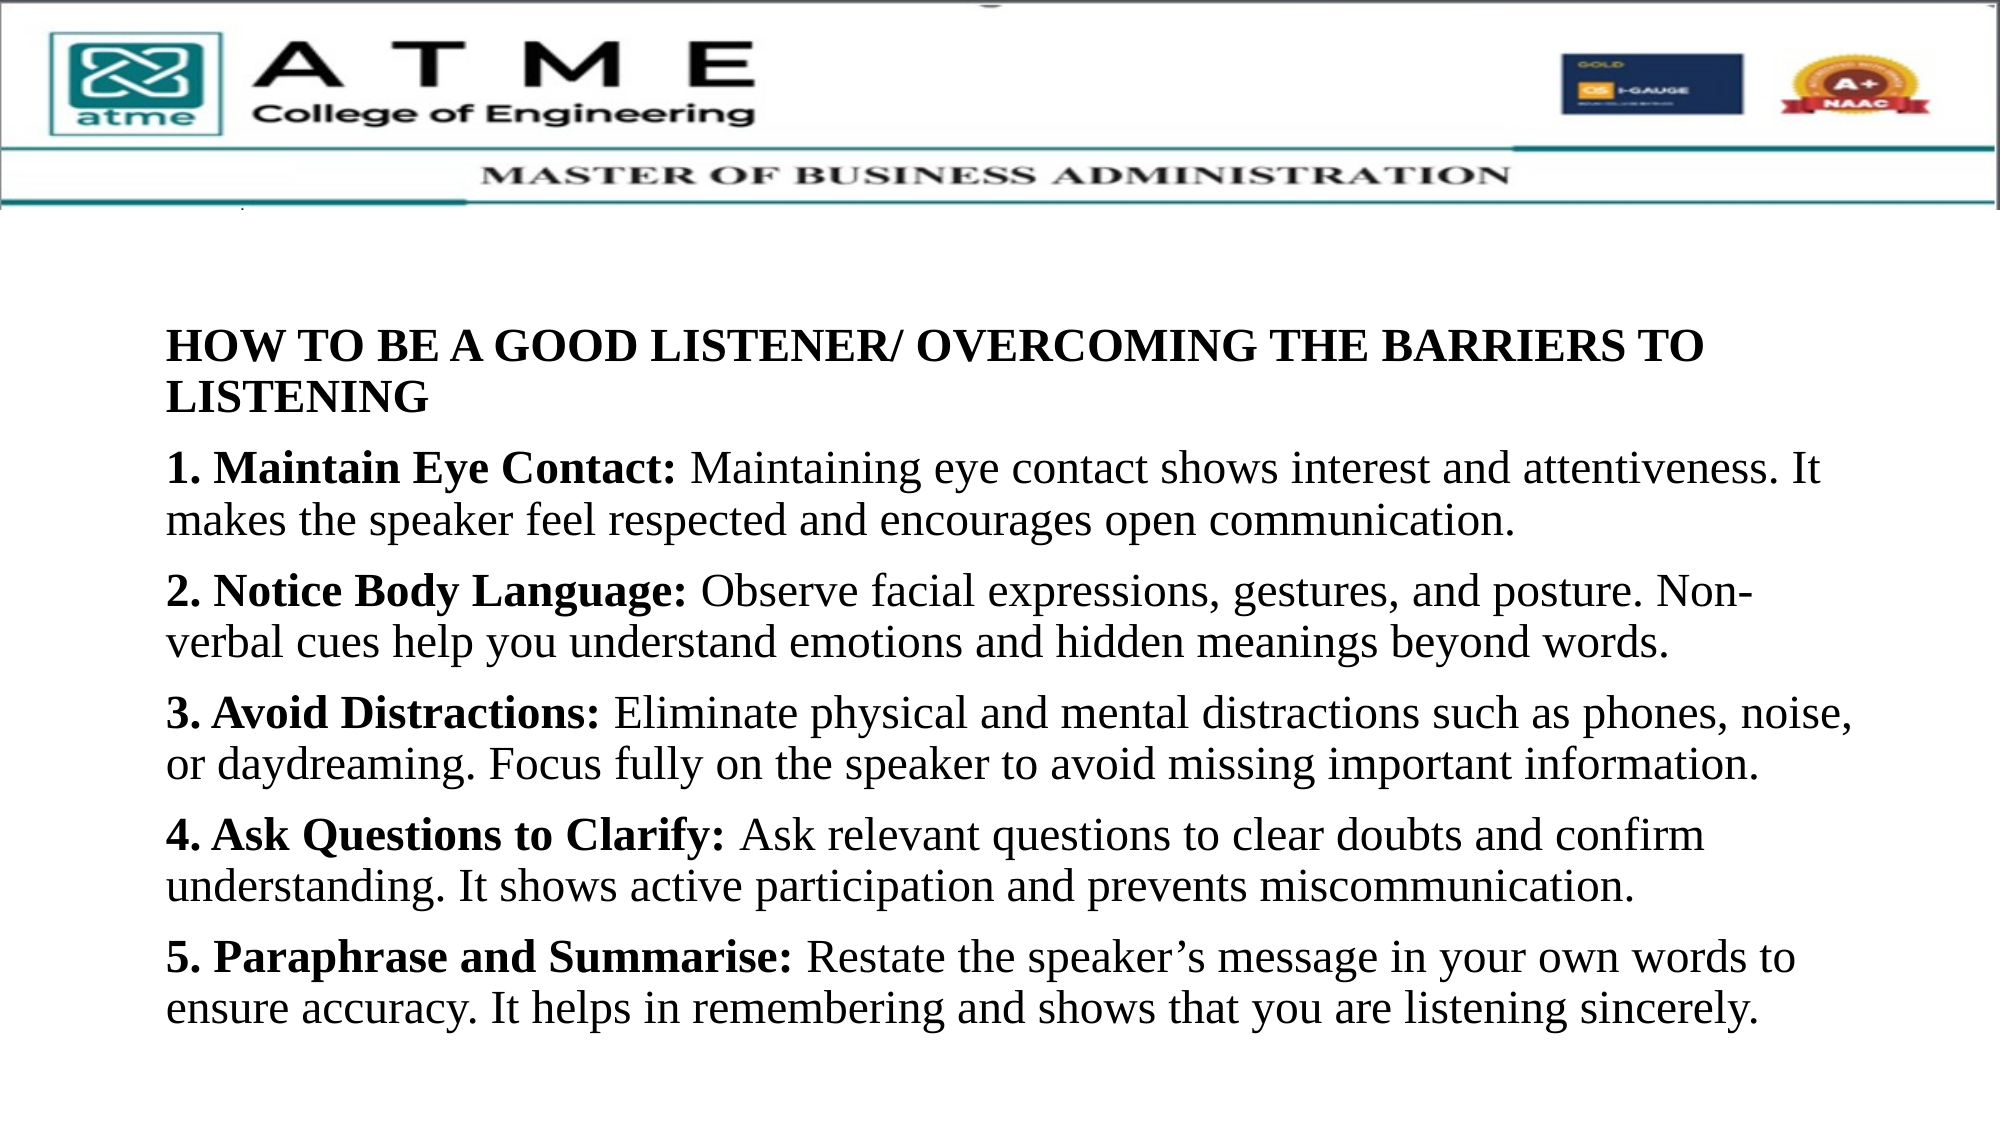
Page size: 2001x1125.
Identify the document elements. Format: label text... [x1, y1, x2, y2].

list HOW TO BE A GOOD LISTENER/ OVERCOMING THE BARRIERS TO LISTENING 1. Maintain Eye Contact: Maintaining eye contact shows interest and attentiveness. It makes the speaker feel respected and encourages open communication. 2. Notice Body Language: Observe facial expressions, gestures, and posture. Non-verbal cues help you understand emotions and hidden meanings beyond words. 3. Avoid Distractions: Eliminate physical and mental distractions such as phones, noise, or daydreaming. Focus fully on the speaker to avoid missing important information. 4. Ask Questions to Clarify: Ask relevant questions to clear doubts and confirm understanding. It shows active participation and prevents miscommunication. 5. Paraphrase and Summarise: Restate the speaker’s message in your own words to ensure accuracy. It helps in remembering and shows that you are listening sincerely. [150, 313, 1876, 1062]
picture [0, 0, 2000, 210]
